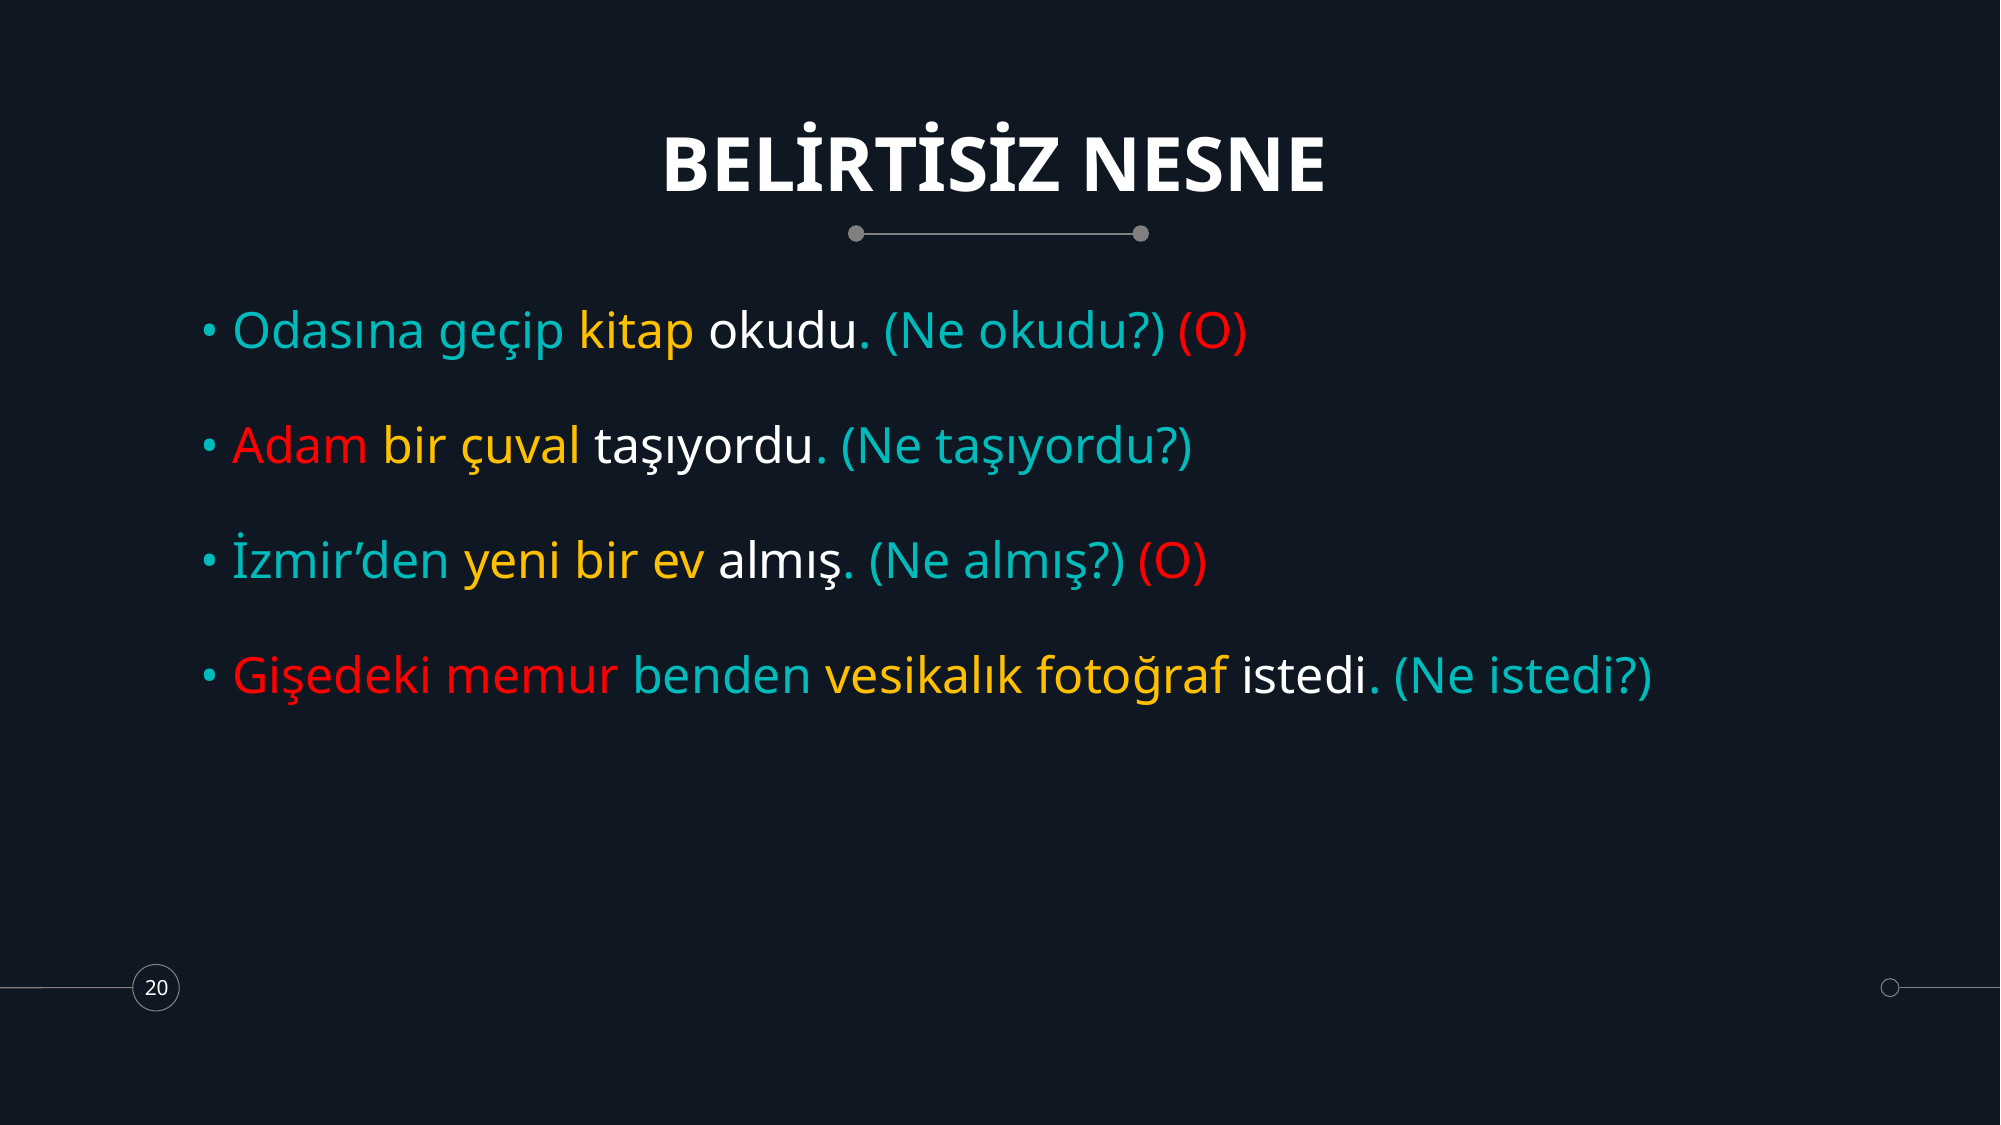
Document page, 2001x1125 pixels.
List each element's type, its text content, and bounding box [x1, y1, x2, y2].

title BELİRTİSİZ NESNE [345, 114, 1644, 208]
text_box • Adam bir çuval taşıyordu. (Ne taşıyordu?) [185, 406, 1702, 482]
text_box • Odasına geçip kitap okudu. (Ne okudu?) (O) [185, 291, 1702, 367]
text_box • İzmir’den yeni bir ev almış. (Ne almış?) (O) [185, 521, 1702, 597]
text_box • Gişedeki memur benden vesikalık fotoğraf istedi. (Ne istedi?) [185, 636, 1702, 712]
slide_number 20 [127, 964, 186, 1014]
